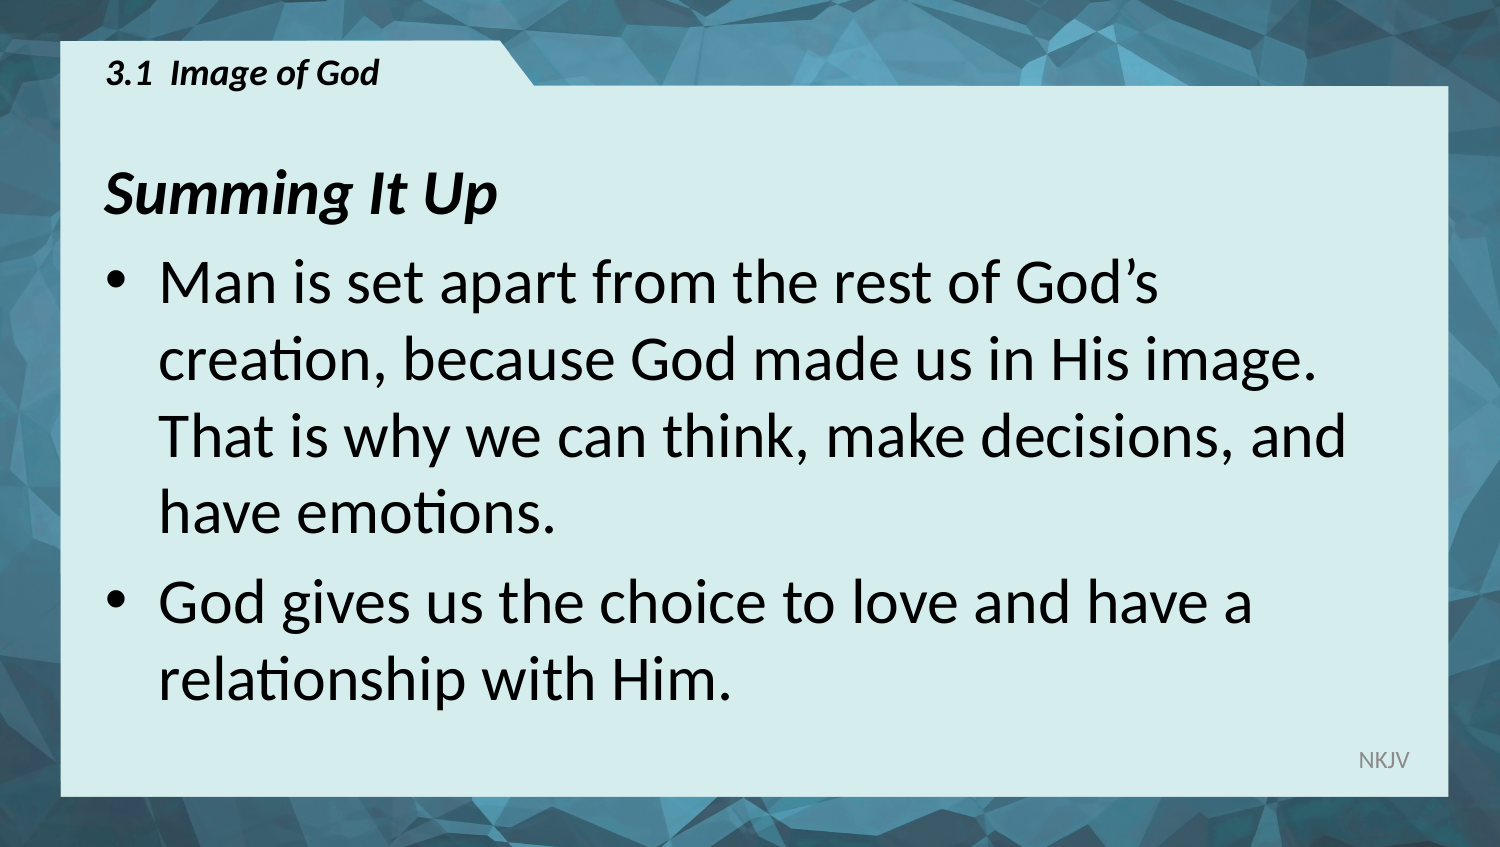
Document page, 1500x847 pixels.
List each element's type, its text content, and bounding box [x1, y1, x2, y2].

footer NKJV [950, 736, 1425, 782]
list Summing It Up Man is set apart from the rest of God’s creation, because God made us in His image. That is why we can think, make decisions, and have emotions. God gives us the choice to love and have a relationship with Him. [89, 141, 1403, 722]
picture [0, 0, 1500, 847]
title 3.1 Image of God [89, 33, 1420, 108]
